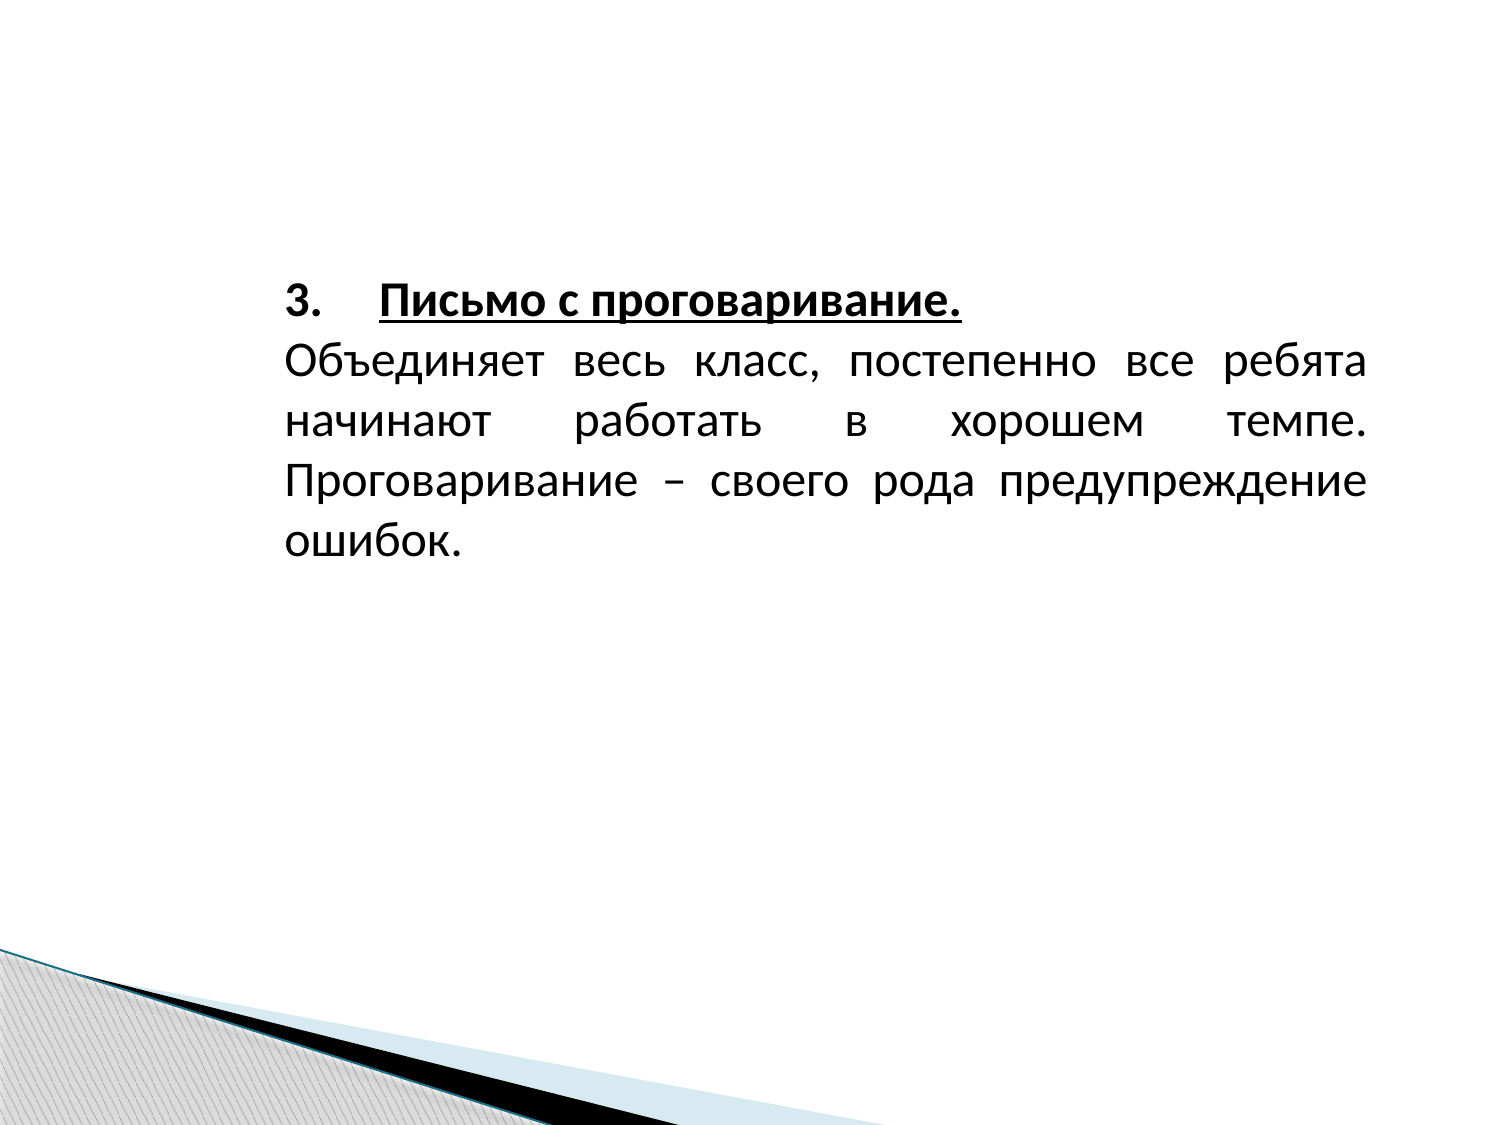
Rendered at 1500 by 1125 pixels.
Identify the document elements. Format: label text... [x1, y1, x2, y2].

text_box 3. Письмо с проговаривание. Объединяет весь класс, постепенно все ребята начинают работать в хорошем темпе. Проговаривание – своего рода предупреждение ошибок. [269, 259, 1383, 575]
